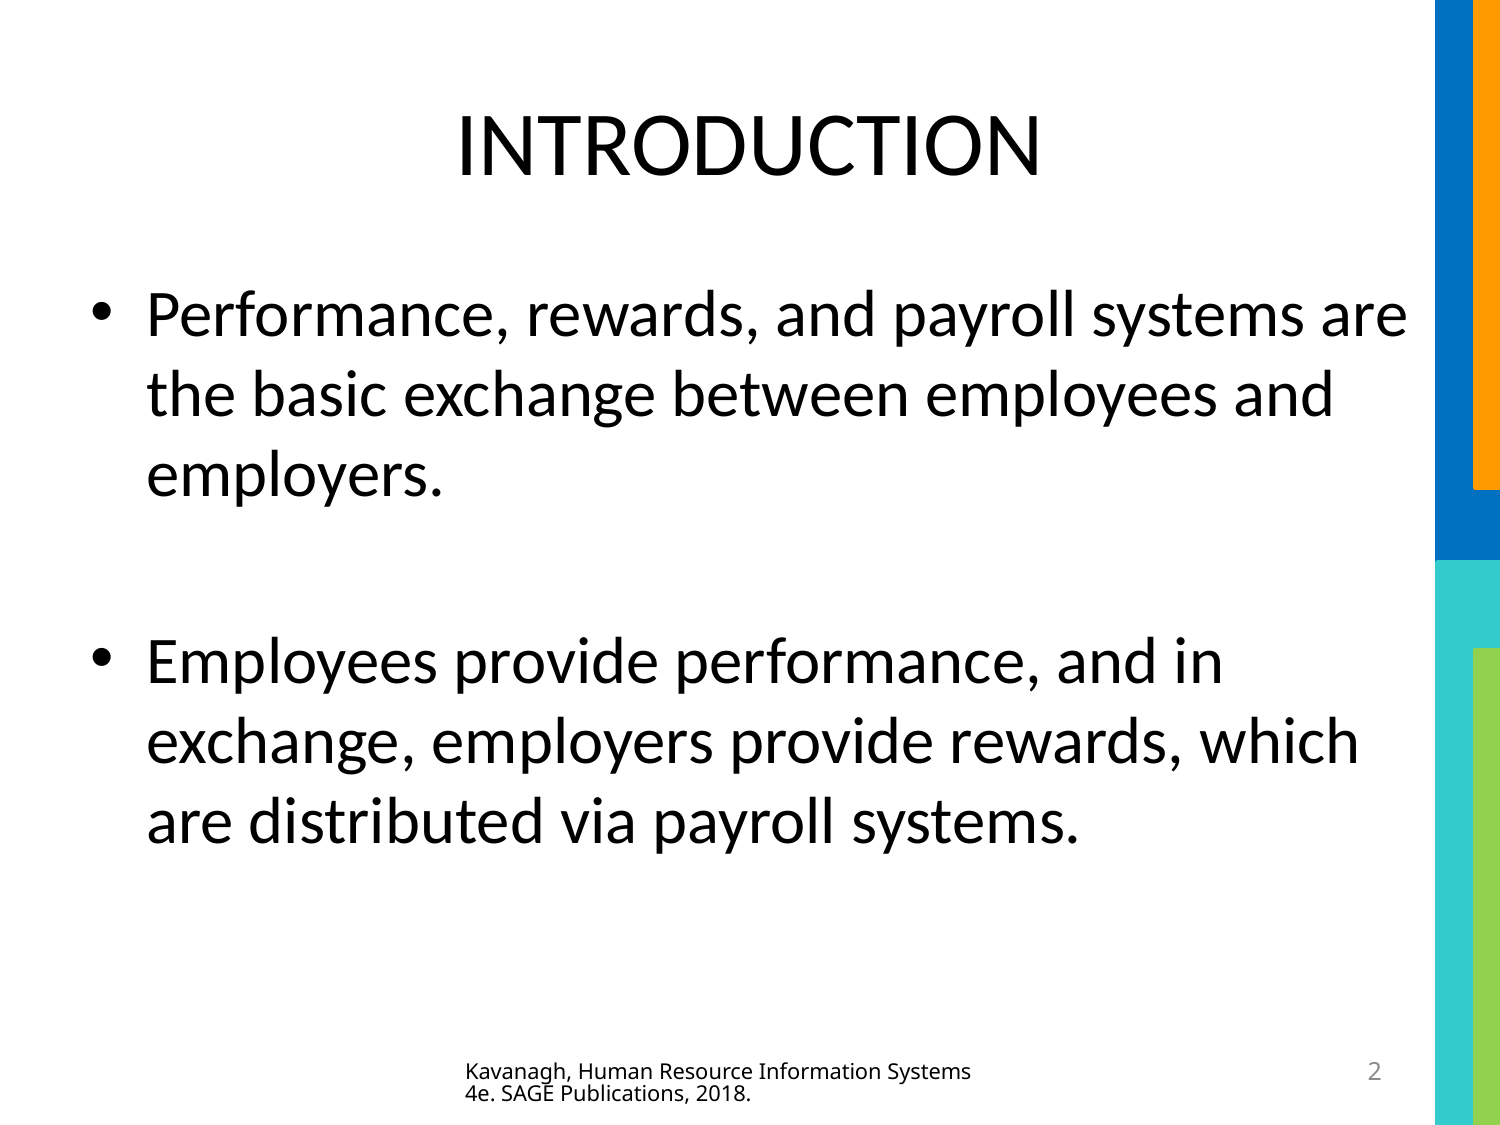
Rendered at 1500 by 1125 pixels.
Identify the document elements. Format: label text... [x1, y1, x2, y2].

footer Kavanagh, Human Resource Information Systems 4e. SAGE Publications, 2018. [450, 1042, 1004, 1103]
list Performance, rewards, and payroll systems are the basic exchange between employees and employers. Employees provide performance, and in exchange, employers provide rewards, which are distributed via payroll systems. [75, 262, 1425, 1005]
slide_number 2 [1059, 1042, 1397, 1103]
title INTRODUCTION [75, 45, 1425, 233]
